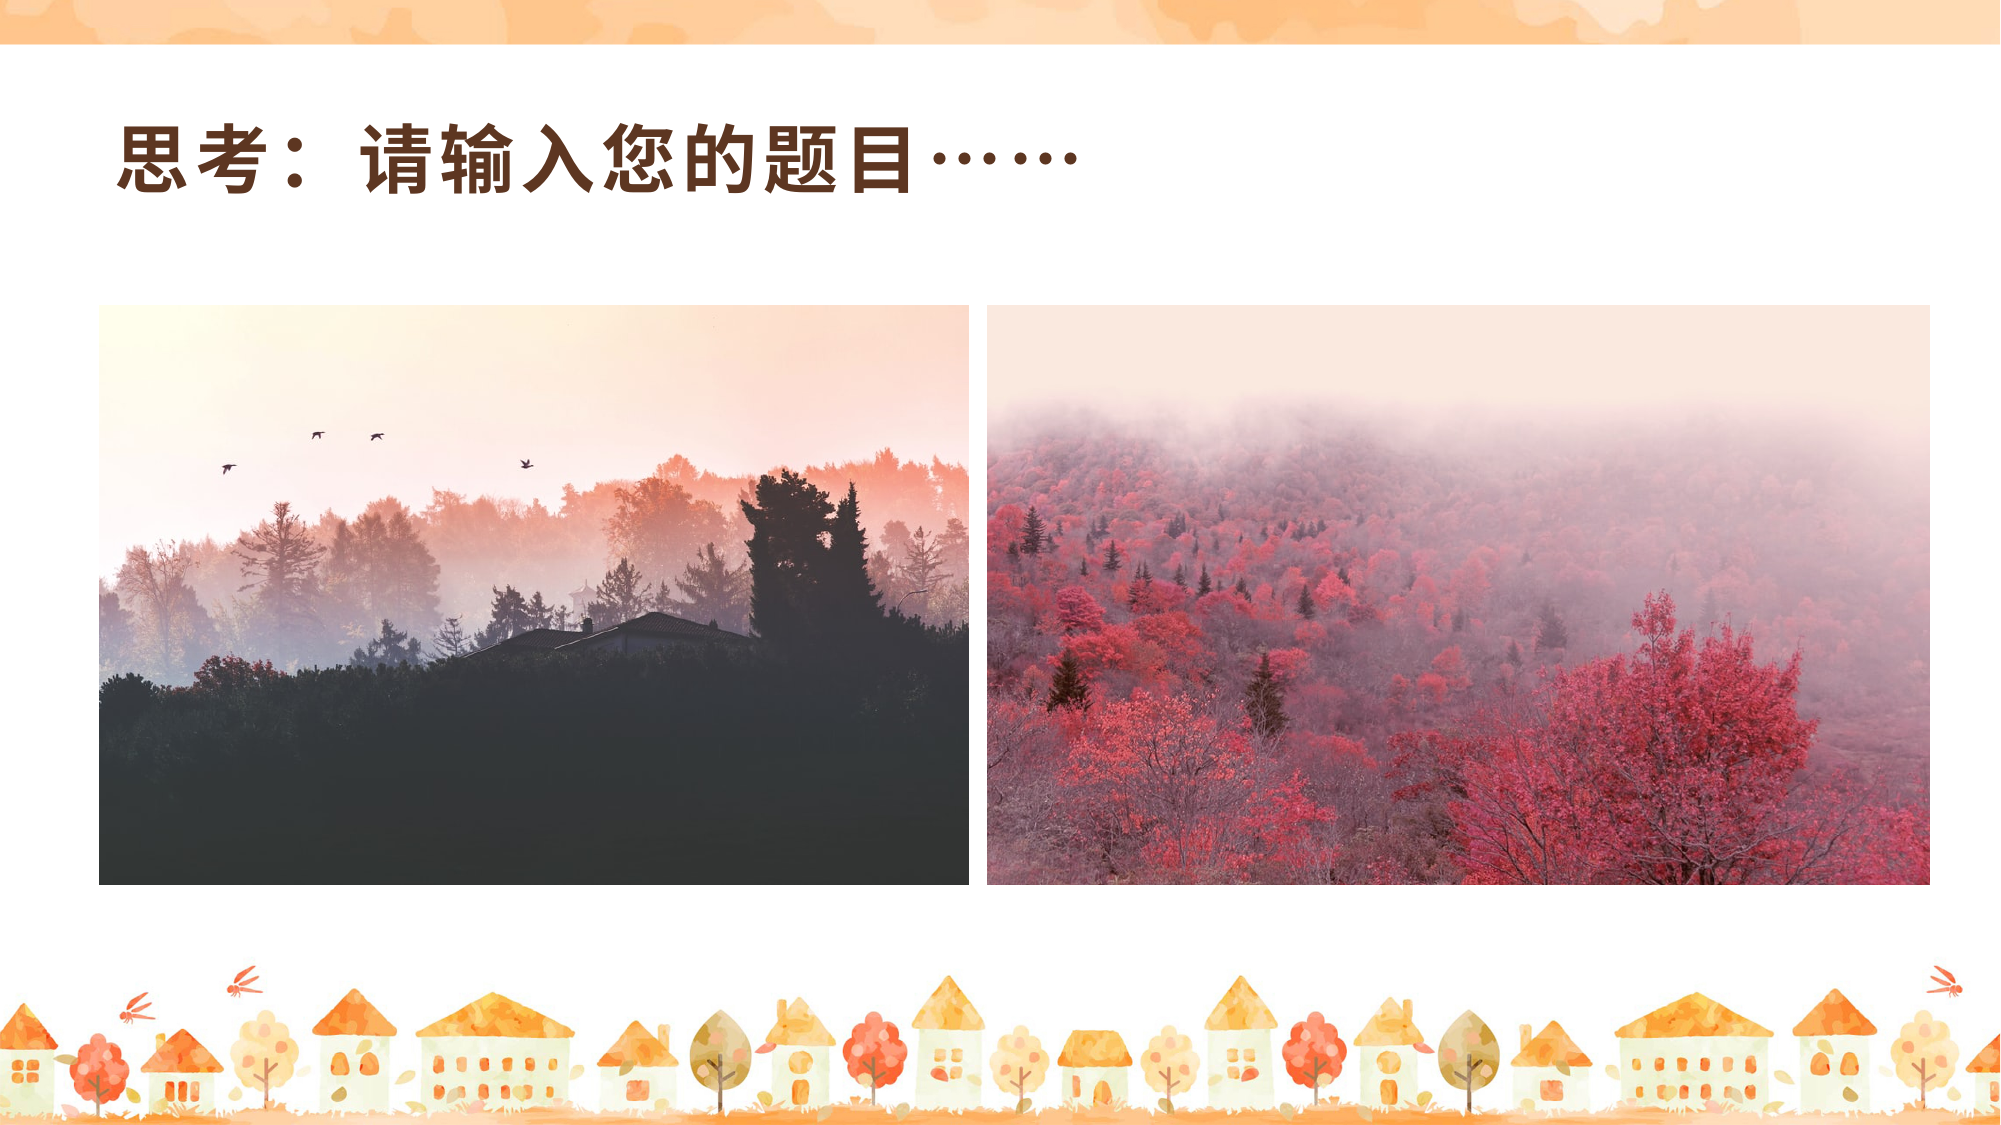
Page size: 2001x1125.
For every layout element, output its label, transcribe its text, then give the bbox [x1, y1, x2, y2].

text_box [99, 305, 1930, 885]
picture [0, 0, 2001, 1125]
title 思考：请输入您的题目…… [99, 99, 1900, 216]
